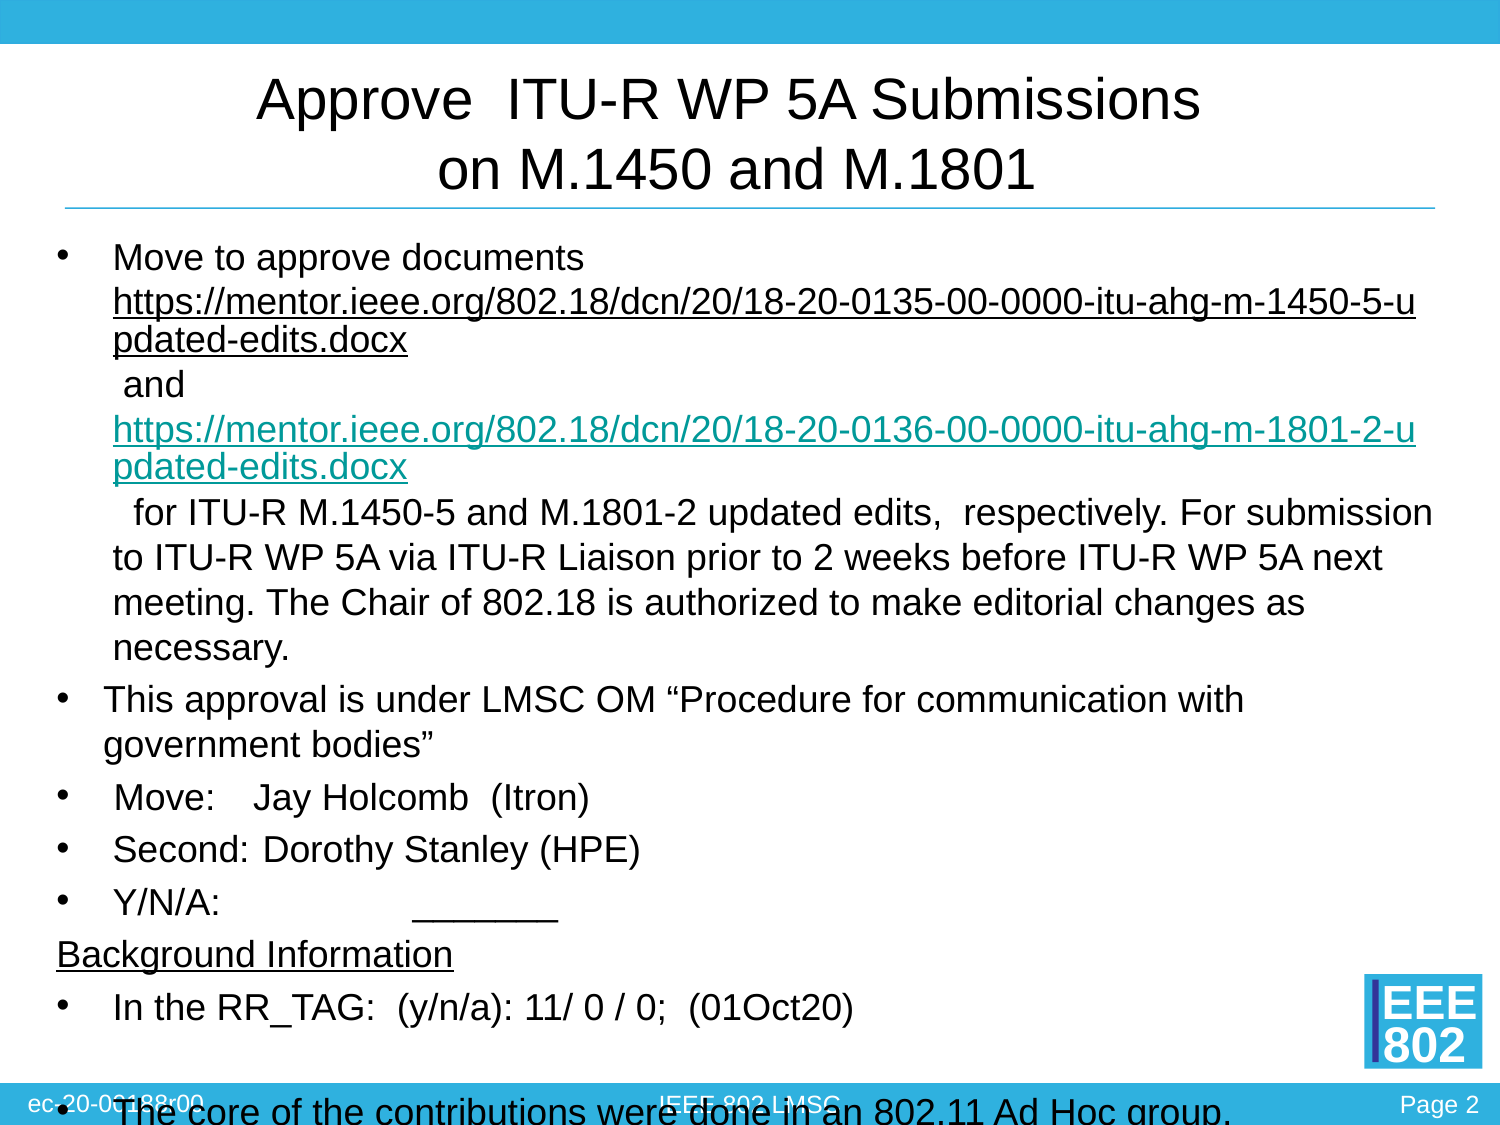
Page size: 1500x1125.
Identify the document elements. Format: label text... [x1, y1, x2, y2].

list Move to approve documents https://mentor.ieee.org/802.18/dcn/20/18-20-0135-00-0000-itu-ahg-m-1450-5-updated-edits.docx and https://mentor.ieee.org/802.18/dcn/20/18-20-0136-00-0000-itu-ahg-m-1801-2-updated-edits.docx for ITU-R M.1450-5 and M.1801-2 updated edits, respectively. For submission to ITU-R WP 5A via ITU-R Liaison prior to 2 weeks before ITU-R WP 5A next meeting. The Chair of 802.18 is authorized to make editorial changes as necessary. This approval is under LMSC OM “Procedure for communication with government bodies” Move: Jay Holcomb (Itron) Second: Dorothy Stanley (HPE) Y/N/A: _______ Background Information In the RR_TAG: (y/n/a): 11/ 0 / 0; (01Oct20) The core of the contributions were done in an 802.11 Ad Hoc group. [41, 224, 1450, 1050]
title Approve ITU-R WP 5A Submissions on M.1450 and M.1801 [37, 66, 1438, 197]
